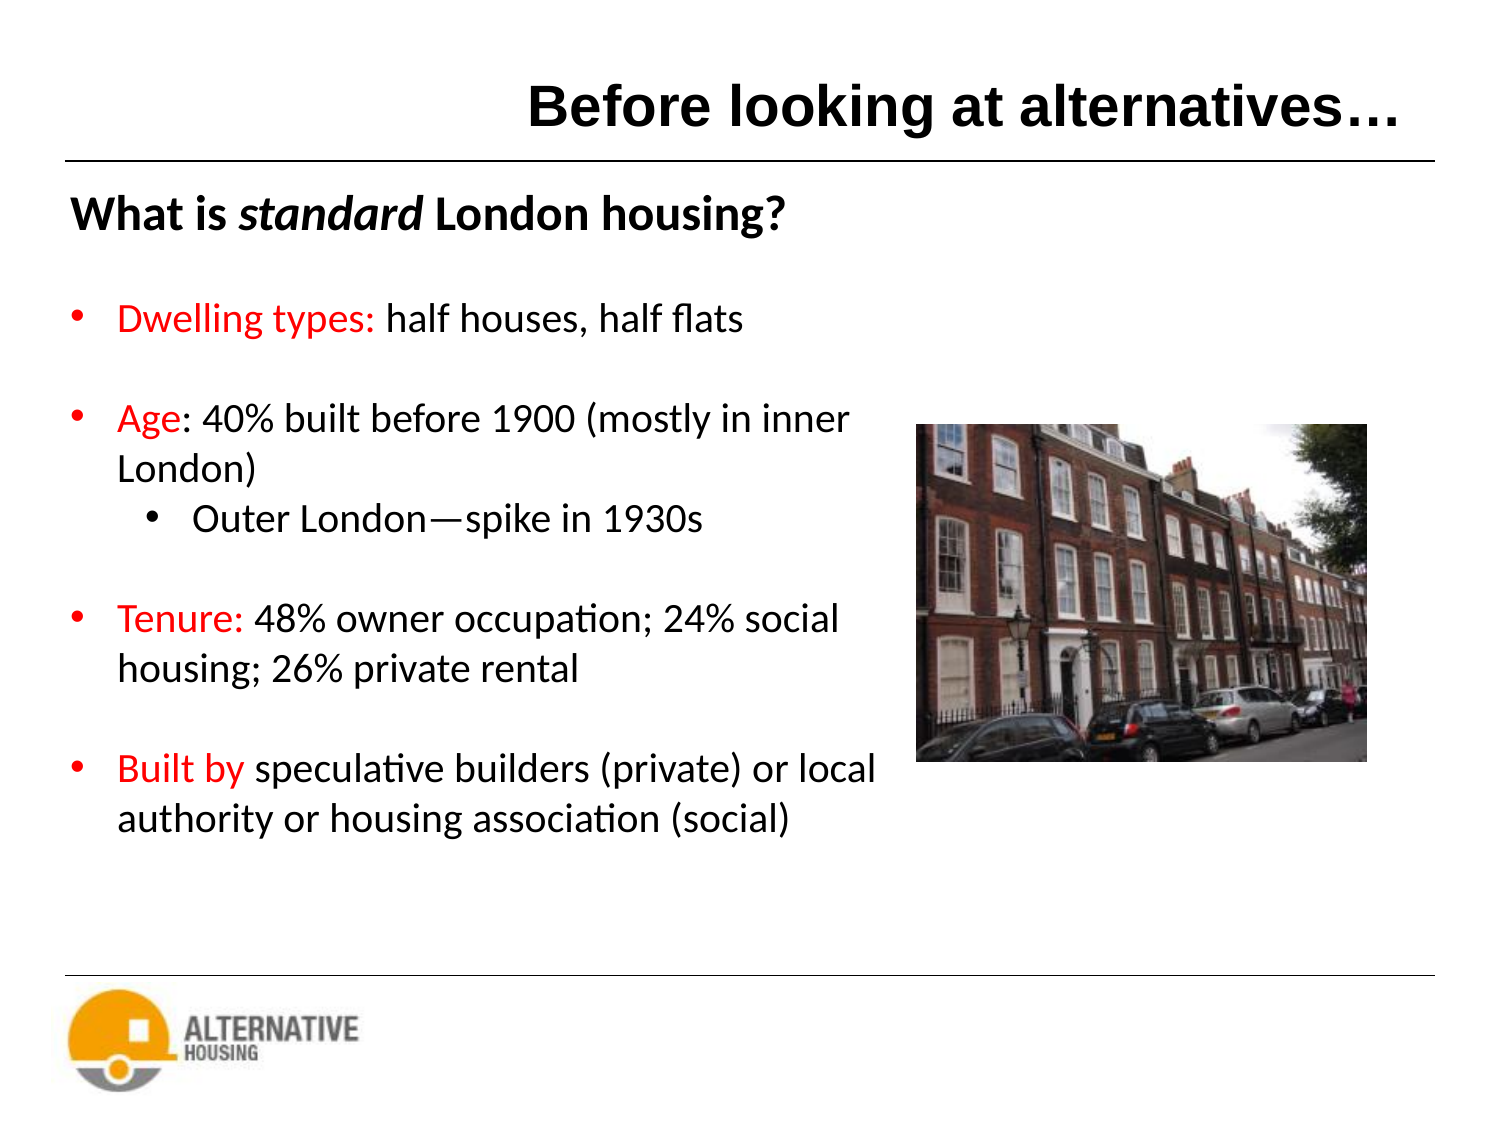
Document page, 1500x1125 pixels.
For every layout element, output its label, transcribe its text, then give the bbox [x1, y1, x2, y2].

picture [51, 981, 442, 1101]
picture [916, 424, 1367, 763]
text_box Before looking at alternatives… [213, 61, 1419, 146]
text_box What is standard London housing? Dwelling types: half houses, half flats Age: 40% built before 1900 (mostly in inner London) Outer London—spike in 1930s Tenure: 48% owner occupation; 24% social housing; 26% private rental Built by speculative builders (private) or local authority or housing association (social) [55, 173, 918, 849]
